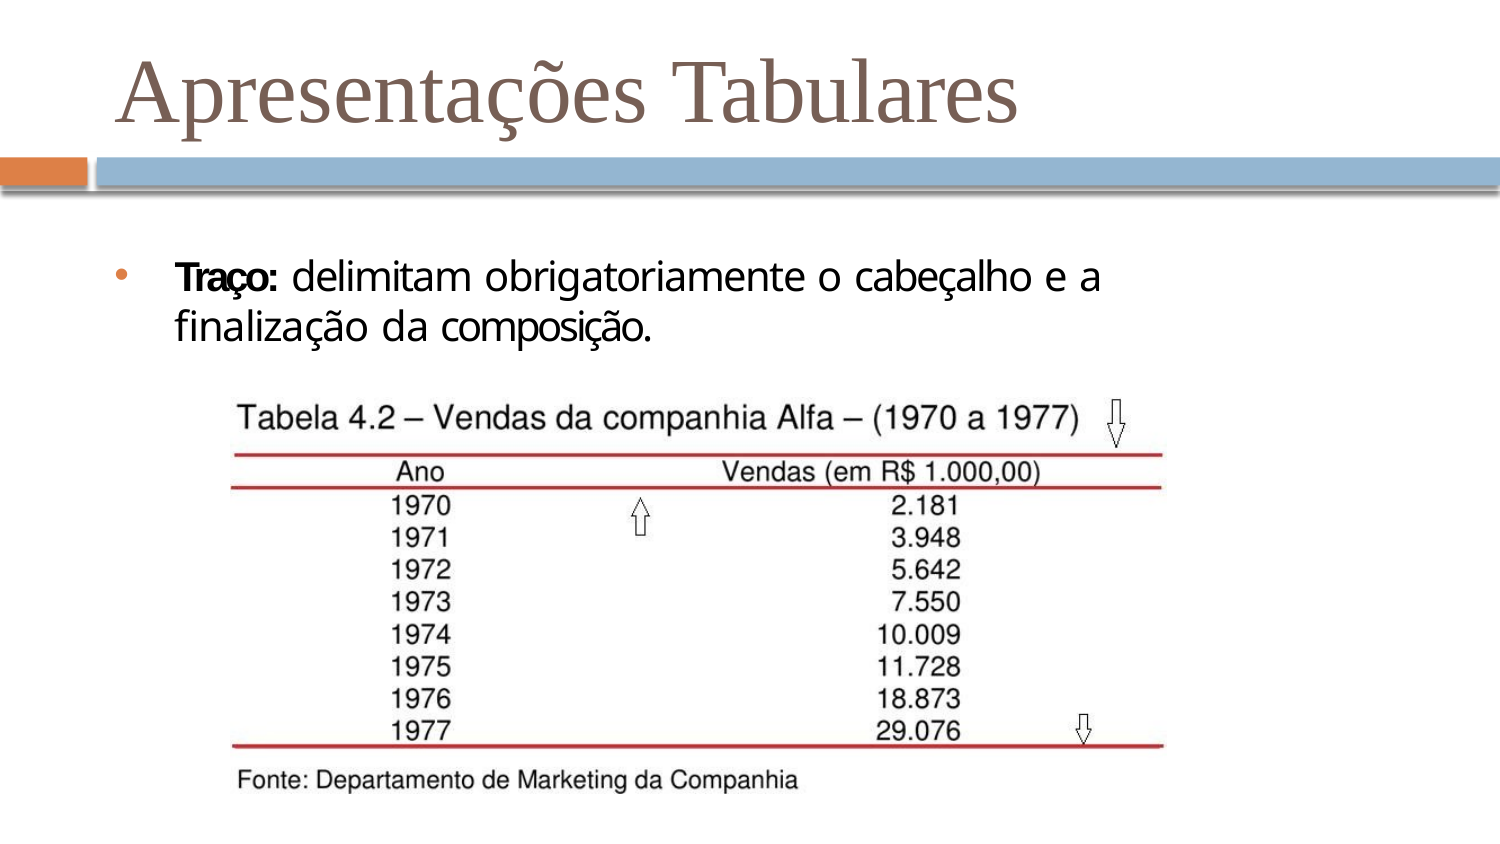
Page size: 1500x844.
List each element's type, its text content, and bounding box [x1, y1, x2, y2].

text_box Traço: delimitam obrigatoriamente o cabeçalho e a finalização da composição. [112, 247, 1285, 350]
picture [0, 156, 1500, 203]
picture [230, 397, 1168, 794]
title Apresentações Tabulares [112, 28, 1027, 172]
